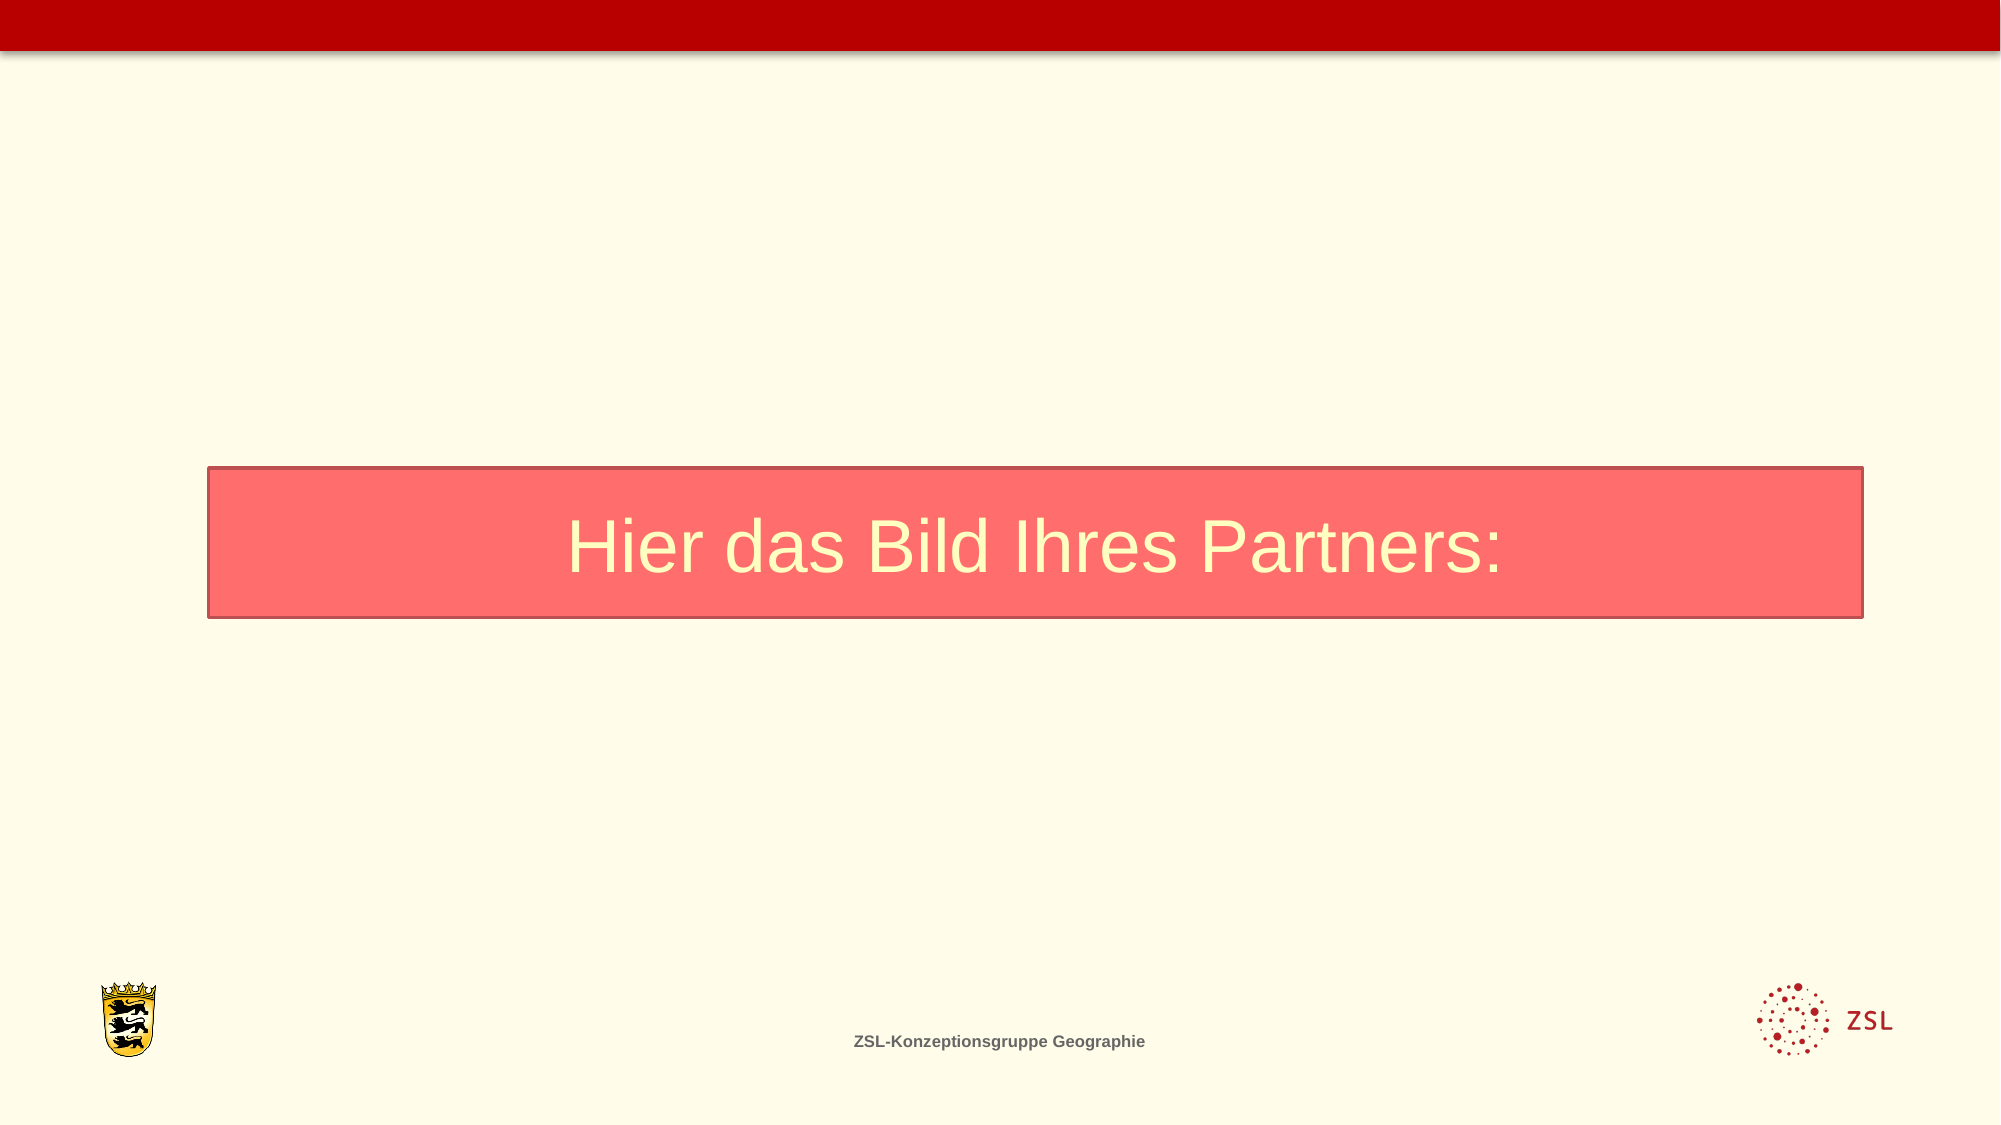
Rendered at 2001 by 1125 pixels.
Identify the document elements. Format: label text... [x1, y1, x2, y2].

text_box Hier das Bild Ihres Partners: [207, 466, 1864, 619]
footer ZSL-Konzeptionsgruppe Geographie [704, 1023, 1296, 1083]
picture [99, 979, 158, 1059]
